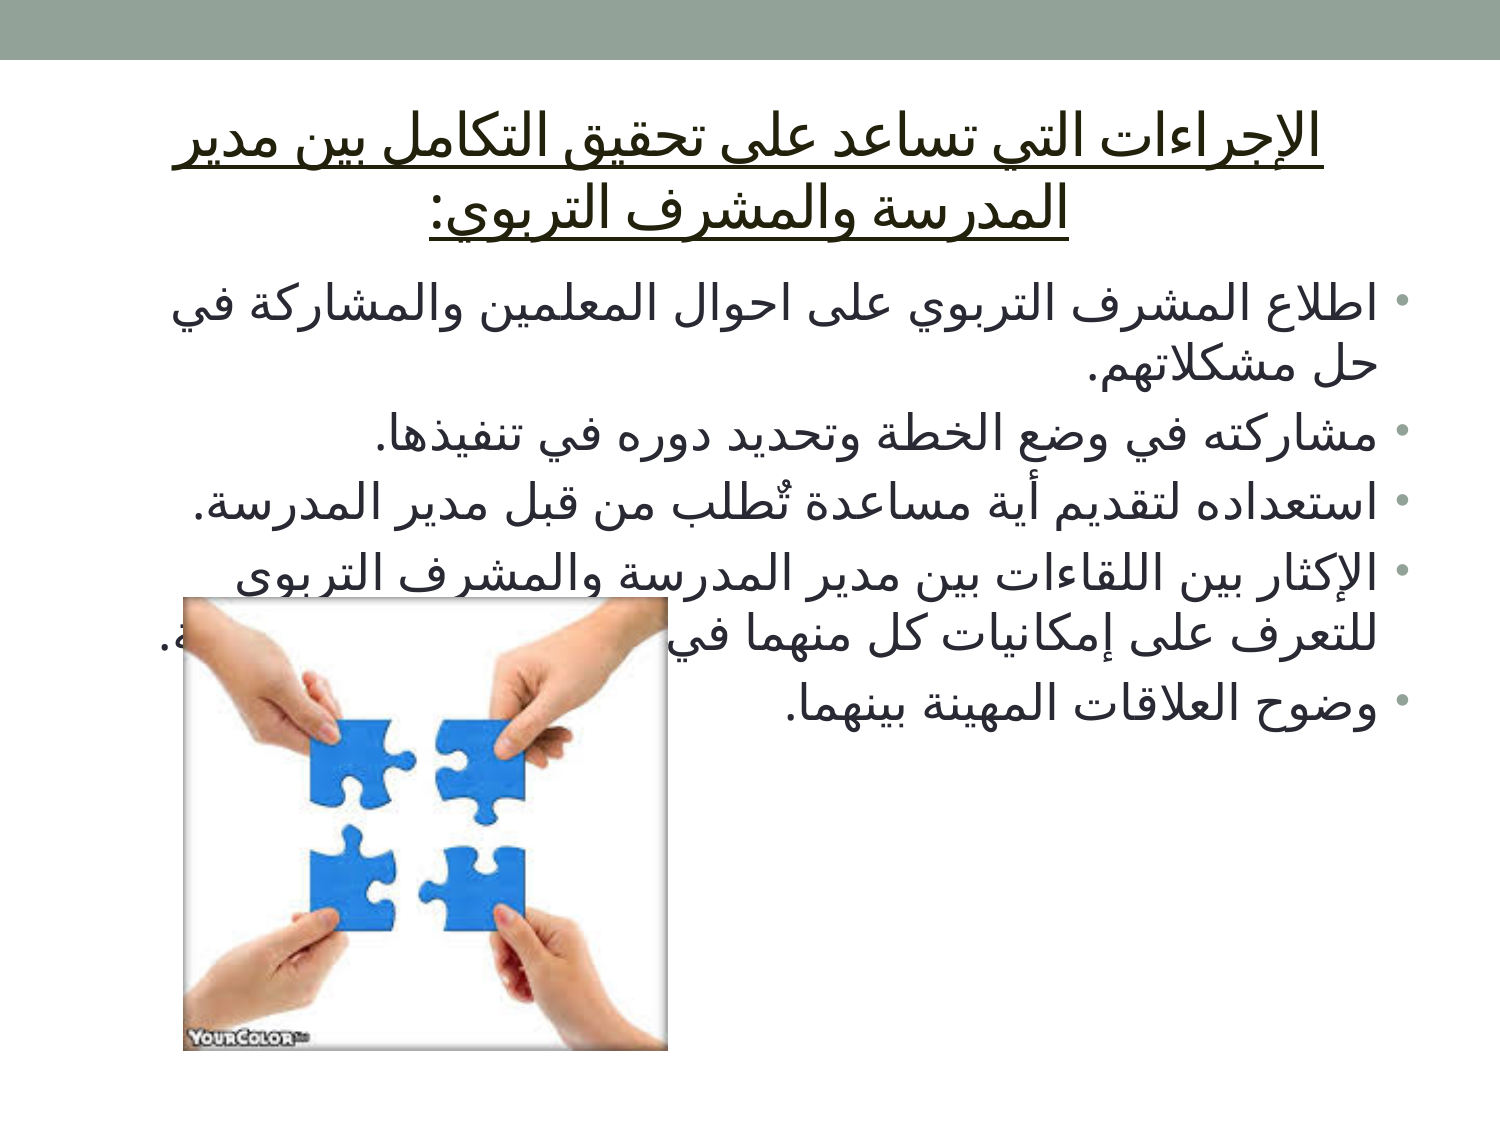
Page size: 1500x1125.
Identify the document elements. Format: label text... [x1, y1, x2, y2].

picture [182, 597, 668, 1052]
title الإجراءات التي تساعد على تحقيق التكامل بين مدير المدرسة والمشرف التربوي: [75, 87, 1425, 250]
list اطلاع المشرف التربوي على احوال المعلمين والمشاركة في حل مشكلاتهم. مشاركته في وضع الخطة وتحديد دوره في تنفيذها. استعداده لتقديم أية مساعدة تٌطلب من قبل مدير المدرسة. الإكثار بين اللقاءات بين مدير المدرسة والمشرف التربوي للتعرف على إمكانيات كل منهما في تحسين العملية التعليمية. وضوح العلاقات المهينة بينهما. [75, 262, 1425, 1063]
